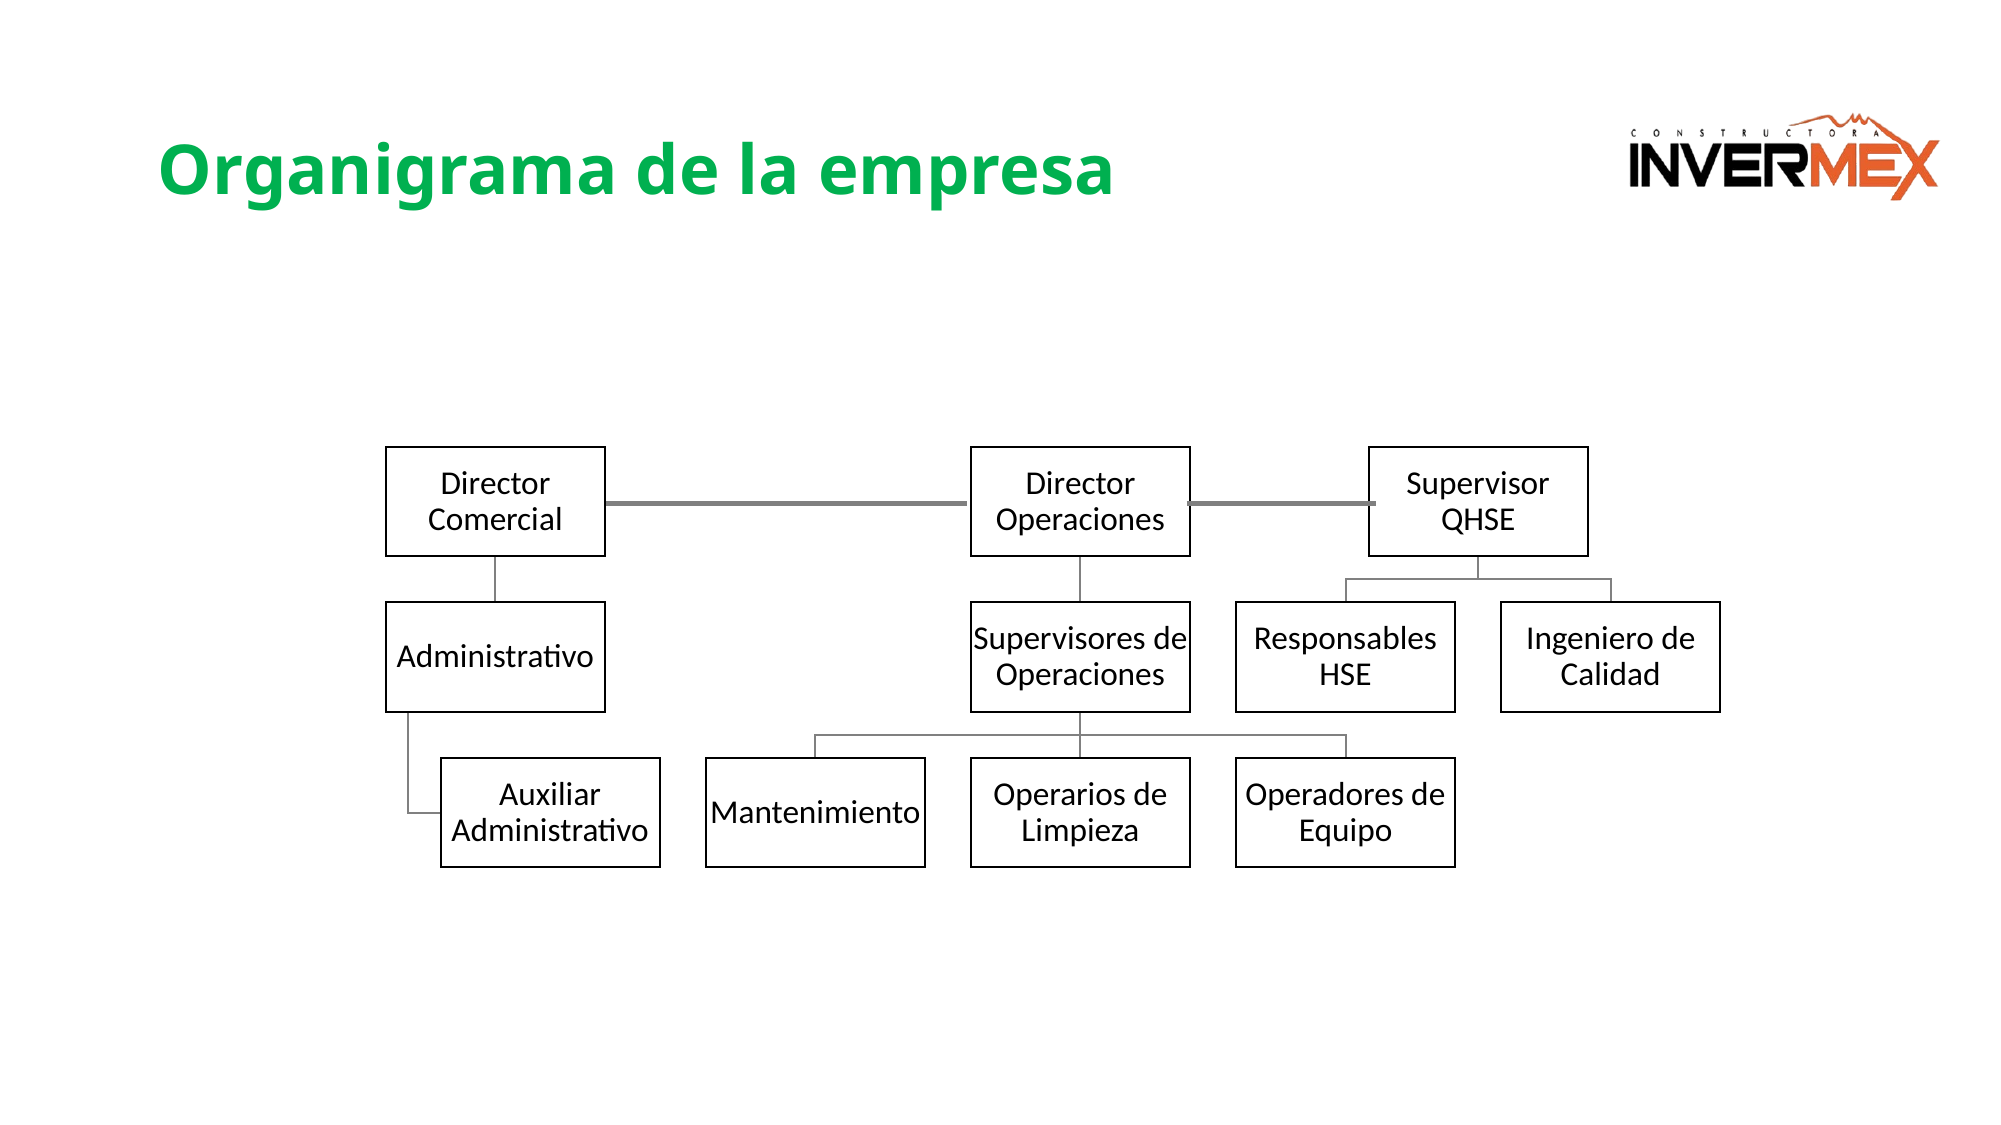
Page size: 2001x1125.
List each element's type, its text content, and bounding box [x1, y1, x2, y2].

picture [1592, 77, 1964, 242]
text_box Organigrama de la empresa [142, 107, 1169, 237]
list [385, 160, 1721, 1125]
